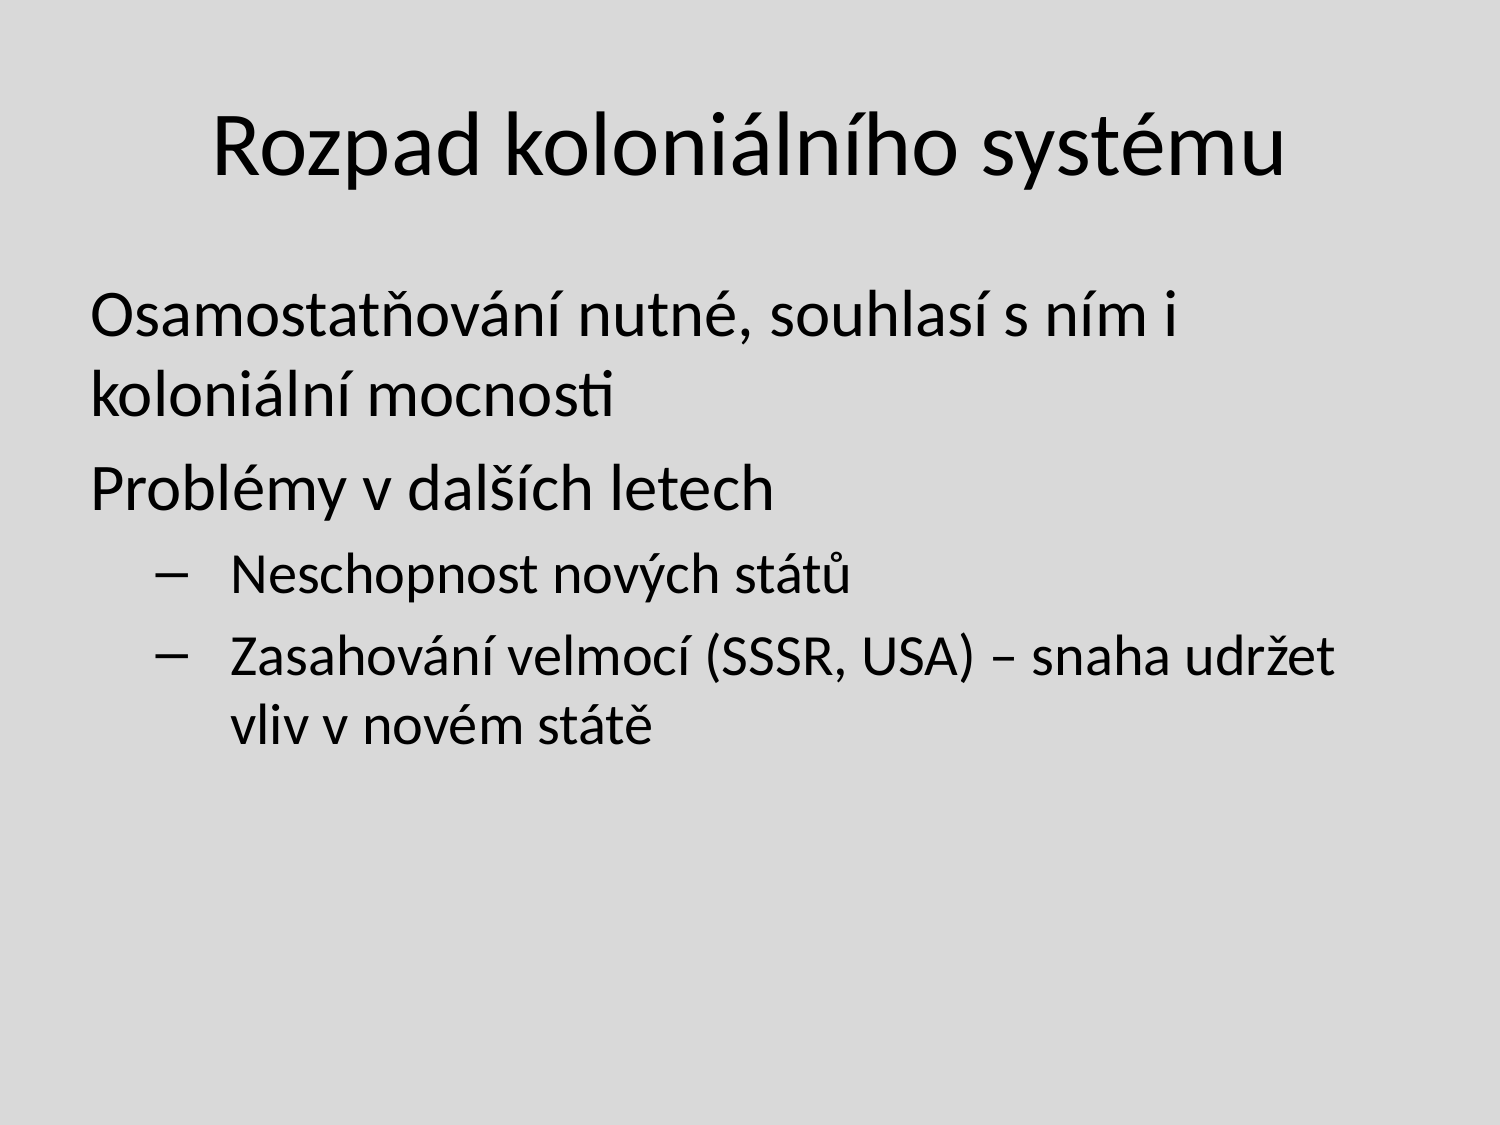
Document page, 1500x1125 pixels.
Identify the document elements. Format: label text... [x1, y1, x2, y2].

list Osamostatňování nutné, souhlasí s ním i koloniální mocnosti Problémy v dalších letech Neschopnost nových států Zasahování velmocí (SSSR, USA) – snaha udržet vliv v novém státě [75, 262, 1425, 1005]
title Rozpad koloniálního systému [75, 45, 1425, 233]
